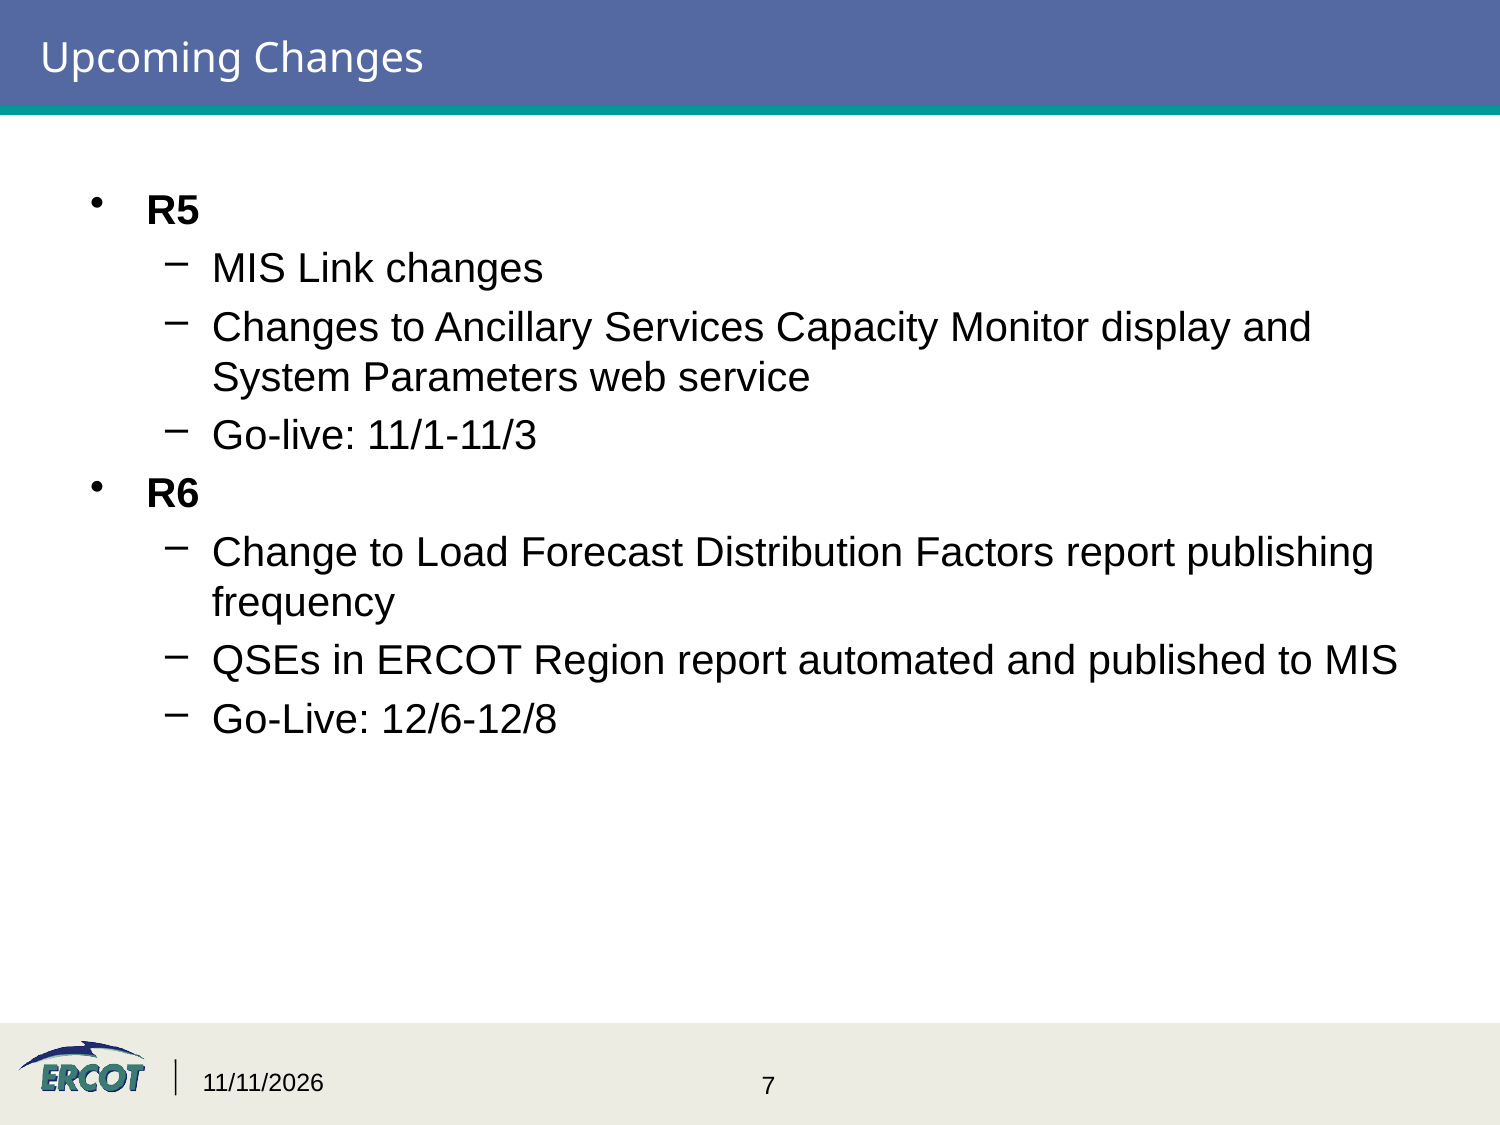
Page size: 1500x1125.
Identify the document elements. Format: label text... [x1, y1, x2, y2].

picture [10, 1031, 151, 1111]
title Upcoming Changes [24, 0, 1450, 113]
list R5 MIS Link changes Changes to Ancillary Services Capacity Monitor display and System Parameters web service Go-live: 11/1-11/3 R6 Change to Load Forecast Distribution Factors report publishing frequency QSEs in ERCOT Region report automated and published to MIS Go-Live: 12/6-12/8 [75, 174, 1425, 1000]
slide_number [187, 1059, 538, 1113]
